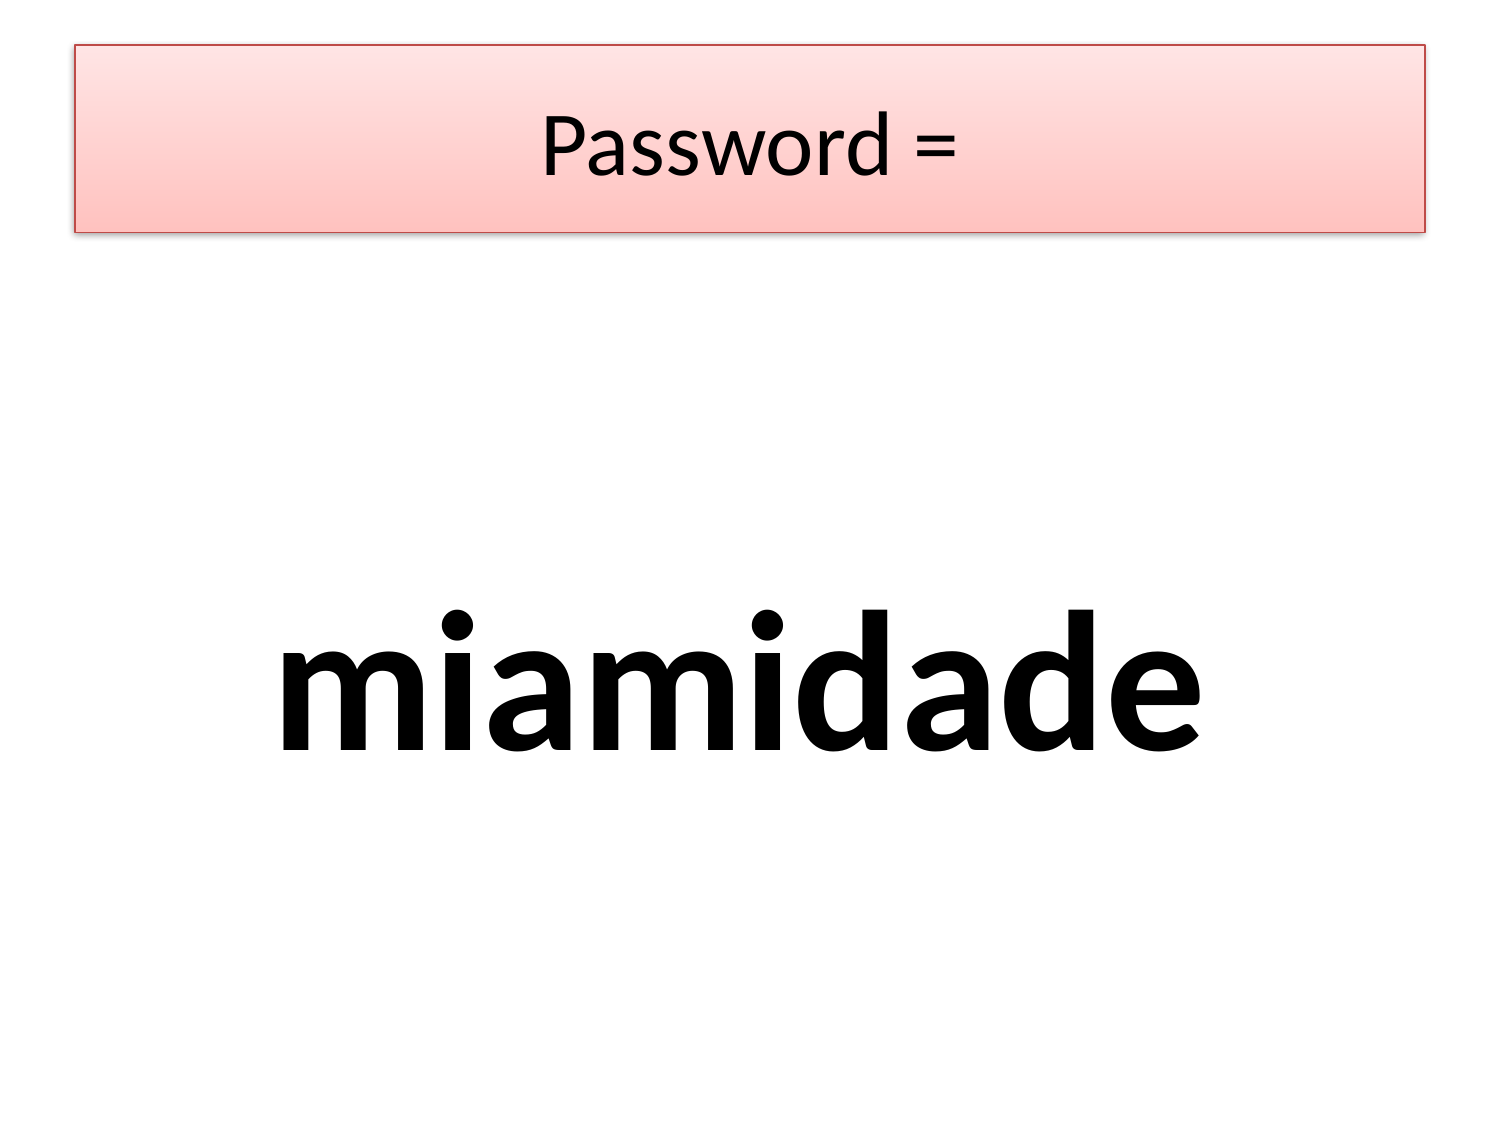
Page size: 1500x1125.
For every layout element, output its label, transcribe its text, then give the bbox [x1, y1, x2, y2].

list miamidade [75, 262, 1425, 1005]
title Password = [74, 44, 1426, 233]
